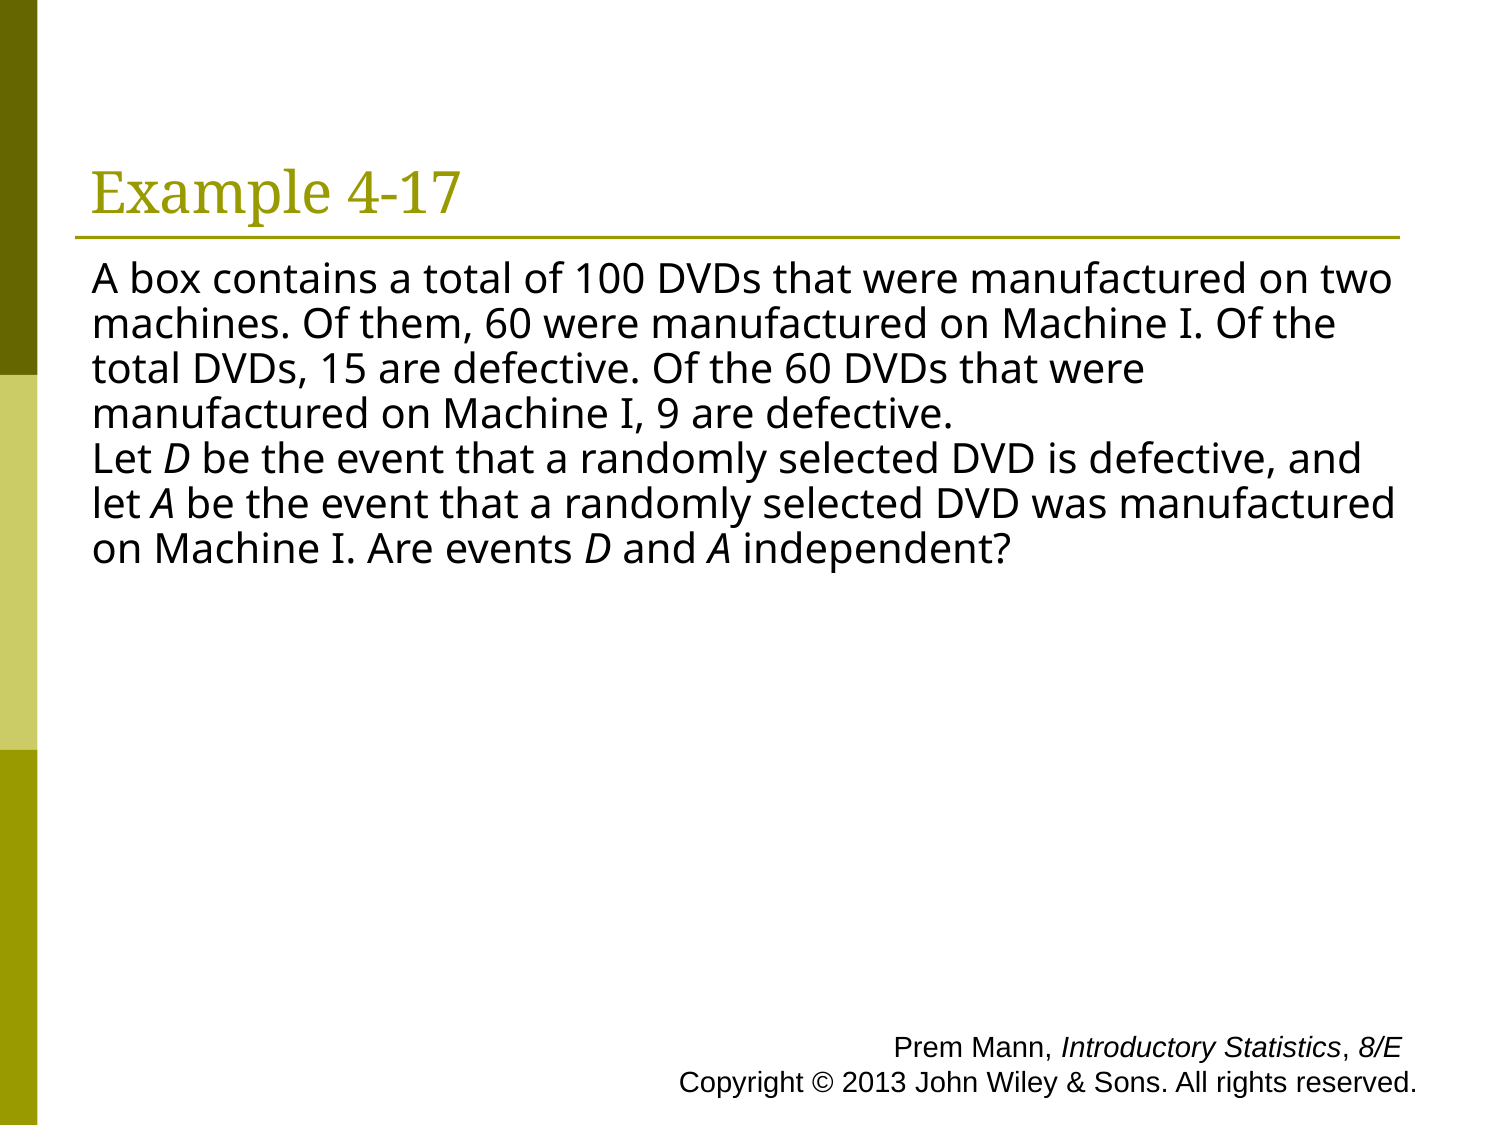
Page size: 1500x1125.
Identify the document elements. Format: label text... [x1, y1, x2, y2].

text_box Prem Mann, Introductory Statistics, 8/E Copyright © 2013 John Wiley & Sons. All rights reserved. [664, 1020, 1449, 1106]
title Example 4-17 [75, 45, 1425, 233]
list A box contains a total of 100 DVDs that were manufactured on two machines. Of them, 60 were manufactured on Machine I. Of the total DVDs, 15 are defective. Of the 60 DVDs that were manufactured on Machine I, 9 are defective. Let D be the event that a randomly selected DVD is defective, and let A be the event that a randomly selected DVD was manufactured on Machine I. Are events D and A independent? [20, 249, 1413, 925]
